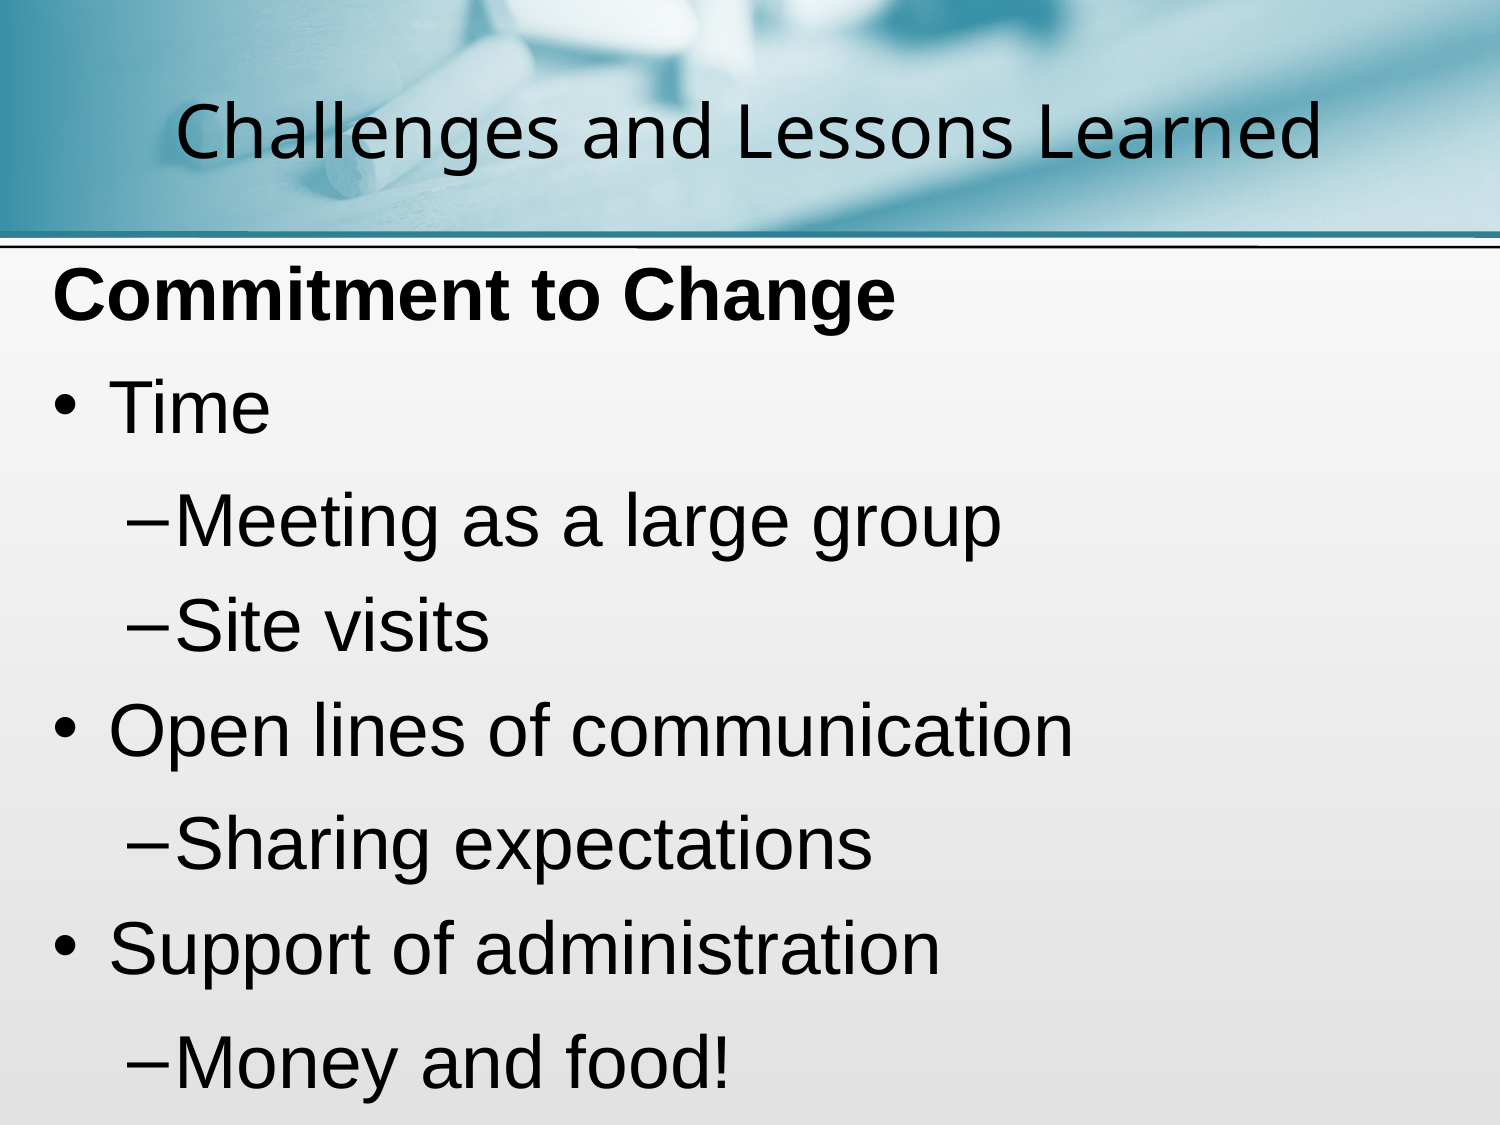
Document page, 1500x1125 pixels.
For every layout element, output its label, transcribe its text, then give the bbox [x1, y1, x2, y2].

list Commitment to Change Time Meeting as a large group Site visits Open lines of communication Sharing expectations Support of administration Money and food! [37, 237, 1450, 1013]
title Challenges and Lessons Learned [24, 24, 1475, 233]
